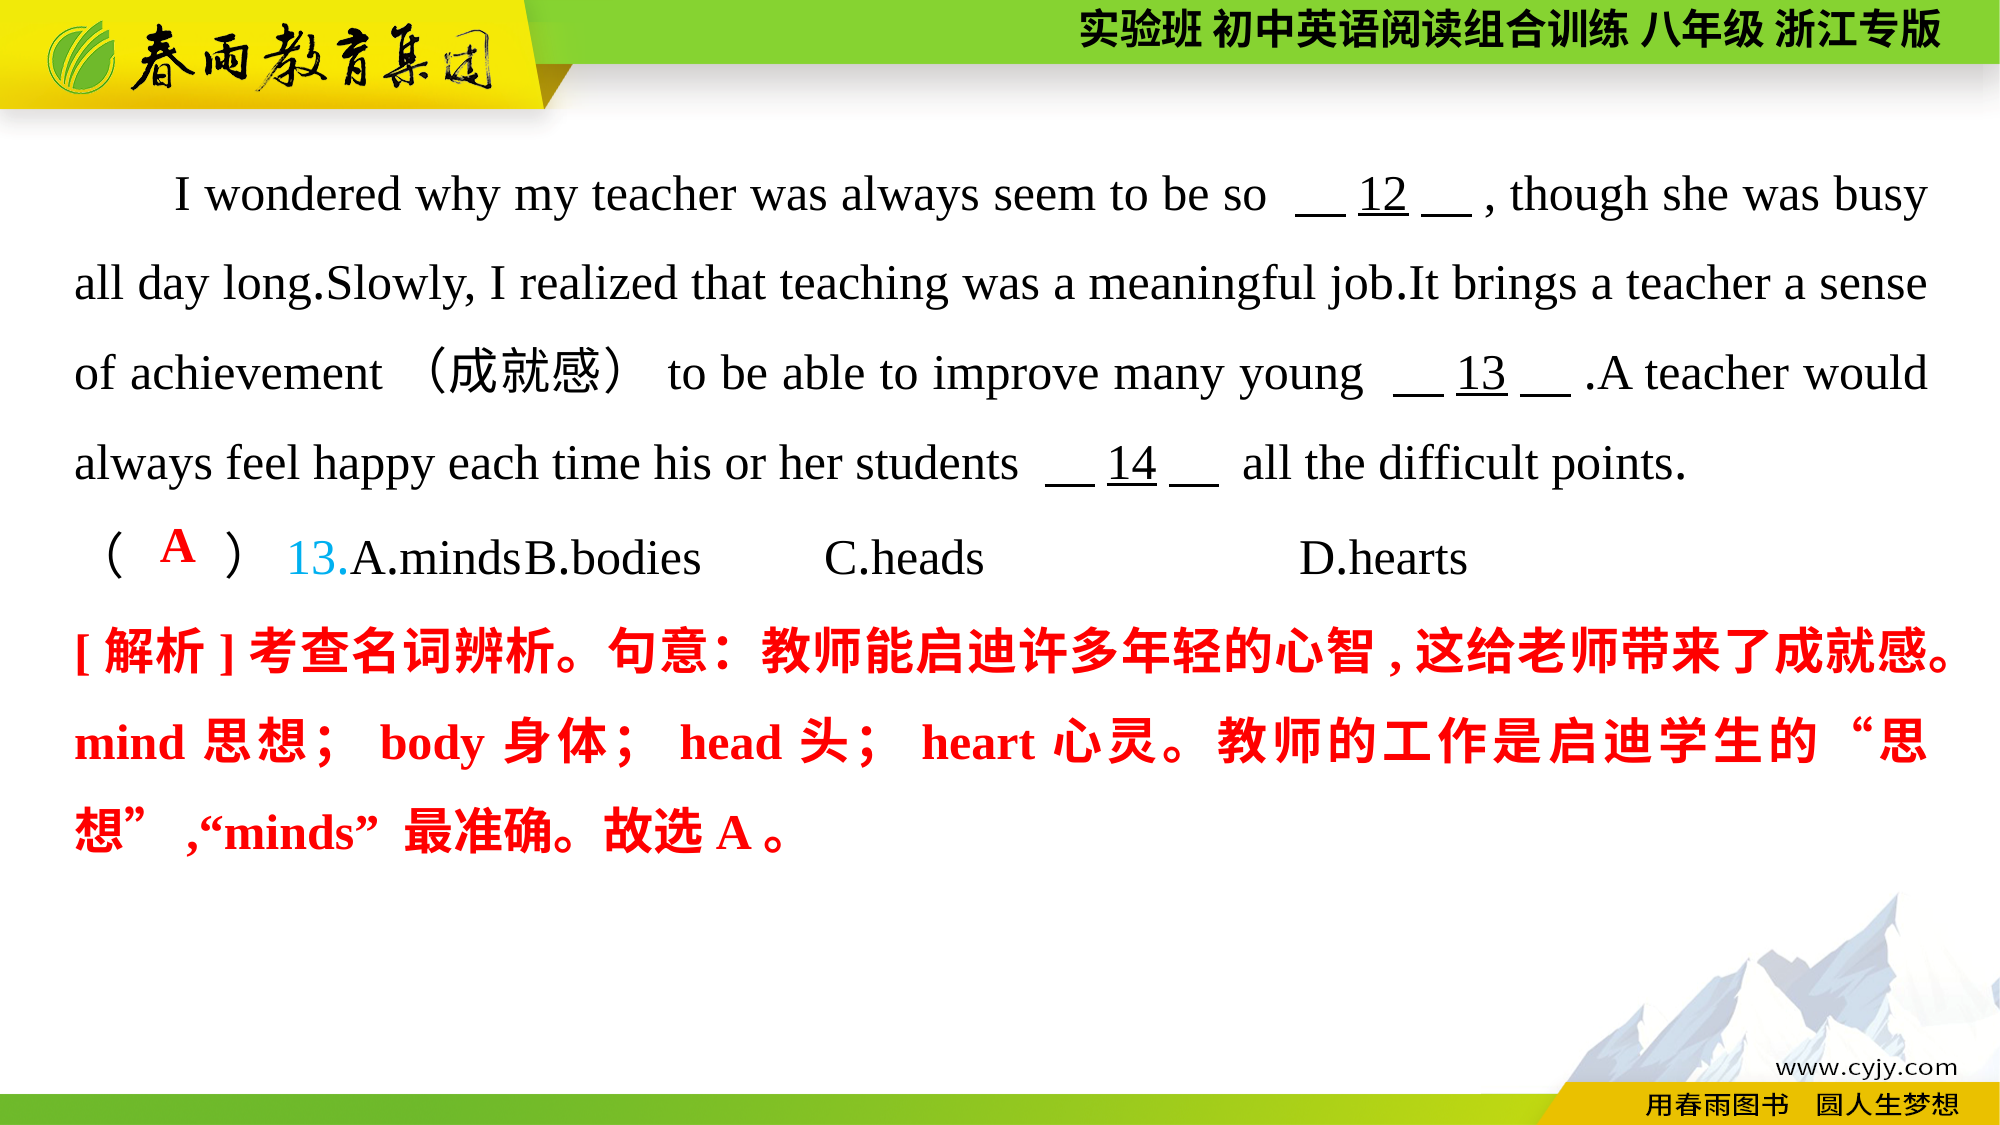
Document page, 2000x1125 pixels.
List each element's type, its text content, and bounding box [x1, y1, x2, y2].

text_box （ ）13.A.minds B.bodies C.heads D.hearts [59, 502, 1944, 592]
text_box [解析]考查名词辨析。句意：教师能启迪许多年轻的心智,这给老师带来了成就感。mind思想；body身体；head头；heart心灵。教师的工作是启迪学生的“思想”,“minds” 最准确。故选A。 [59, 592, 1944, 867]
list I wondered why my teacher was always seem to be so 12 , though she was busy all day long.Slowly, I realized that teaching was a meaningful job.It brings a teacher a sense of achievement（成就感）to be able to improve many young 13 .A teacher would always feel happy each time his or her students 14 all the difficult points. [59, 122, 1944, 502]
picture [0, 0, 2000, 1125]
text_box A [145, 504, 212, 580]
